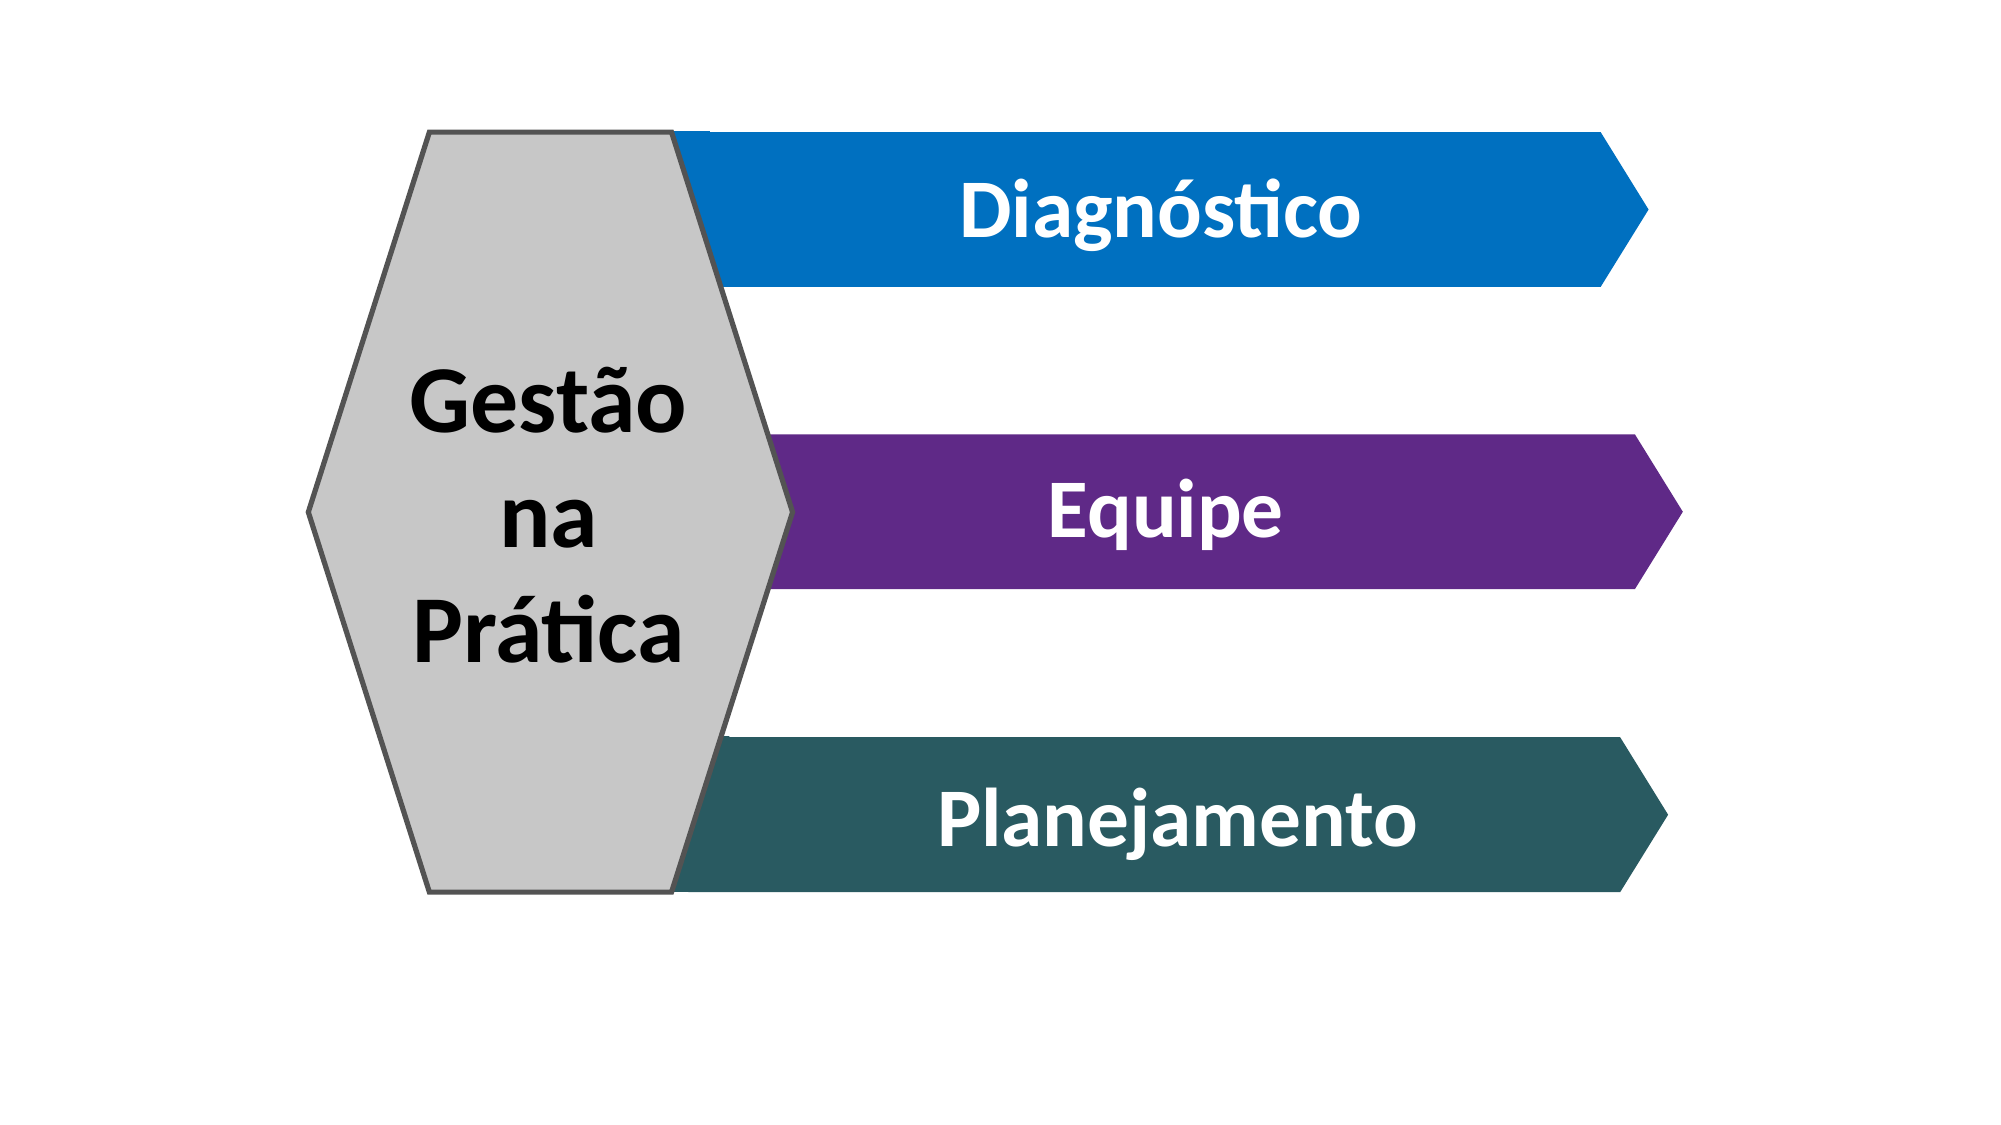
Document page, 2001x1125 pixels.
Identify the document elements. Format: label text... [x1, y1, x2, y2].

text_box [634, 736, 1669, 893]
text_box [615, 131, 1649, 288]
text_box Gestão na Prática [359, 329, 738, 689]
text_box [307, 349, 359, 675]
text_box [738, 590, 769, 687]
text_box [738, 337, 769, 433]
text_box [649, 433, 1683, 590]
text_box [363, 689, 738, 894]
text_box [365, 131, 736, 329]
